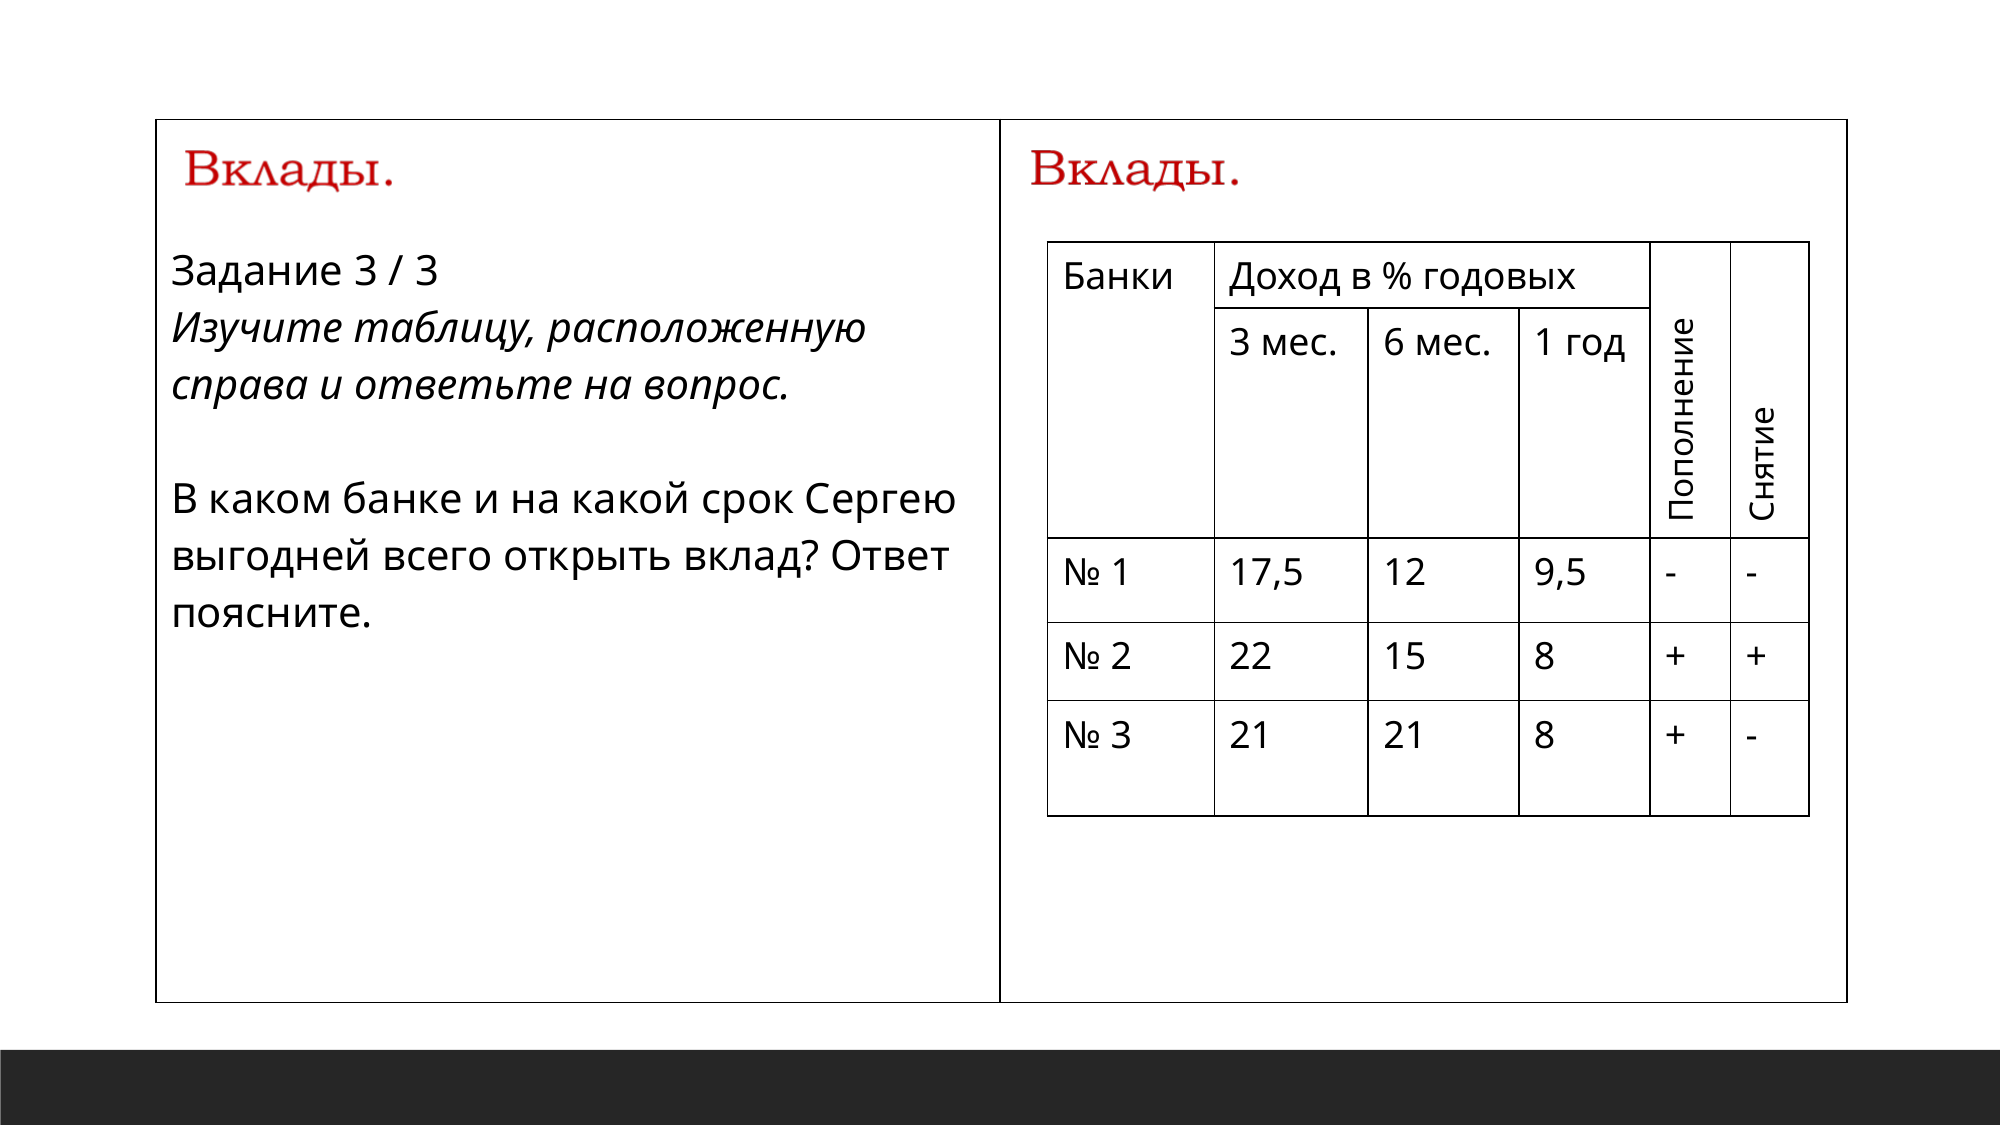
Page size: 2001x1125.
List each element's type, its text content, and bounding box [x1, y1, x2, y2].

table_cell № 2 [1048, 623, 1214, 700]
table_header [1001, 120, 1846, 1002]
picture [999, 121, 1273, 229]
table_cell 15 [1369, 623, 1518, 700]
picture [152, 121, 427, 229]
table_cell + [1651, 701, 1730, 815]
table_header Доход в % годовых [1215, 243, 1649, 307]
table_cell 9,5 [1520, 539, 1649, 622]
table_cell - [1731, 701, 1808, 815]
table_cell 1 год [1520, 309, 1649, 537]
table_header Задание 3 / 3 Изучите таблицу, расположенную справа и ответьте на вопрос. В каком банке и на какой срок Сергею выгодней всего открыть вклад? Ответ поясните. [157, 120, 999, 1002]
table_header Пополнение [1651, 243, 1730, 537]
table_cell 3 мес. [1215, 309, 1367, 537]
table_cell 6 мес. [1369, 309, 1518, 537]
table_cell № 3 [1048, 701, 1214, 815]
table_cell 22 [1215, 623, 1367, 700]
table_cell - [1651, 539, 1730, 622]
table_cell 8 [1520, 701, 1649, 815]
table_header Снятие [1731, 243, 1808, 537]
table_header Банки [1048, 243, 1214, 537]
table_cell + [1651, 623, 1730, 700]
table_cell + [1731, 623, 1808, 700]
table_cell 21 [1369, 701, 1518, 815]
table_cell 8 [1520, 623, 1649, 700]
table_cell № 1 [1048, 539, 1214, 622]
table_cell 12 [1369, 539, 1518, 622]
table_cell 17,5 [1215, 539, 1367, 622]
table_cell 21 [1215, 701, 1367, 815]
table_cell - [1731, 539, 1808, 622]
